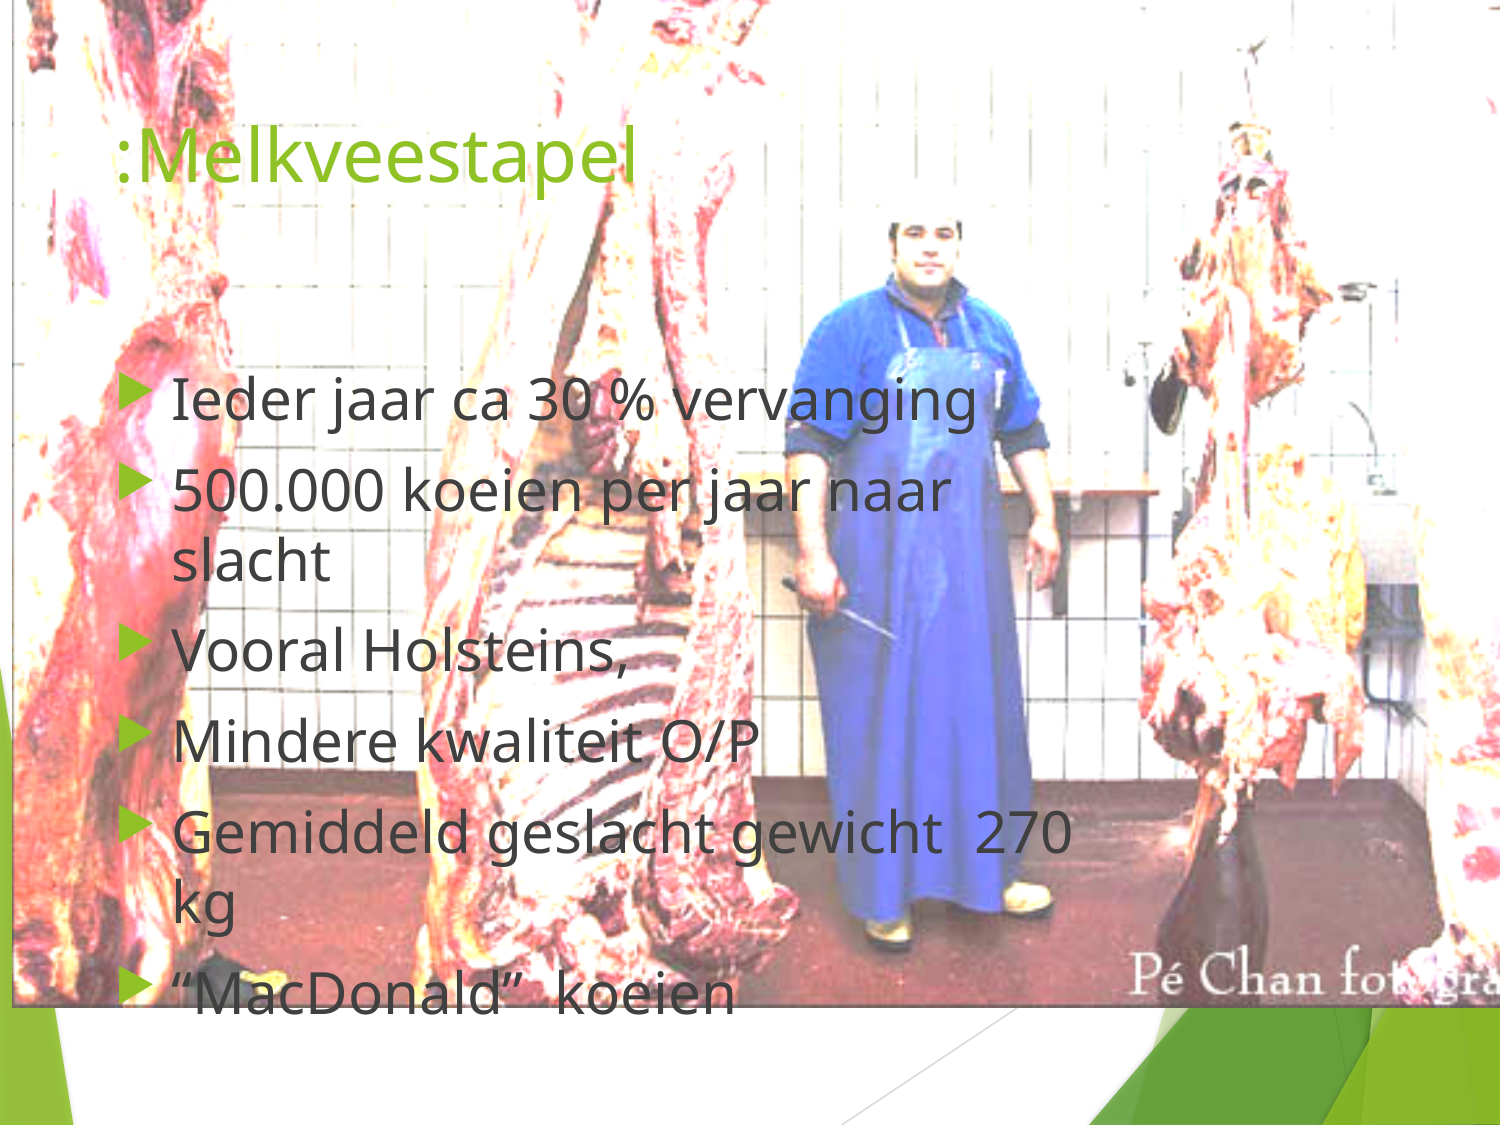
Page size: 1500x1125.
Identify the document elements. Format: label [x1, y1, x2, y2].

picture [11, 0, 1500, 1009]
